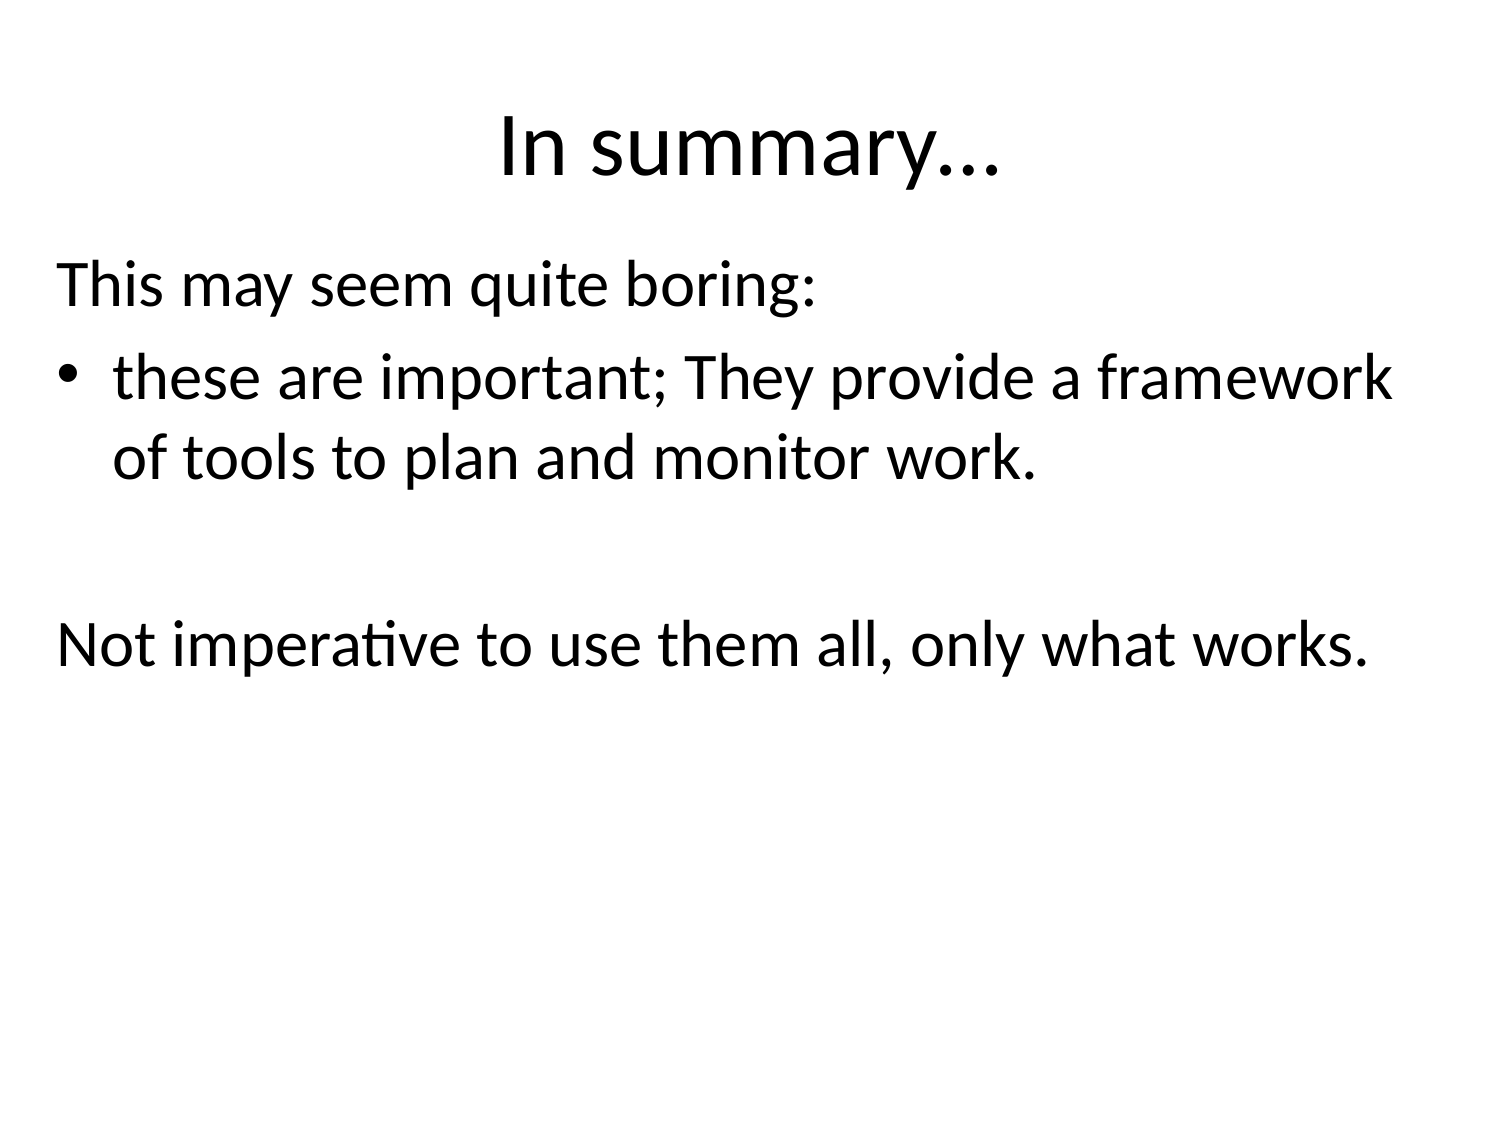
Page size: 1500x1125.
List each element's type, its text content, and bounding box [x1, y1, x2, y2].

list This may seem quite boring: these are important; They provide a framework of tools to plan and monitor work. Not imperative to use them all, only what works. [41, 231, 1436, 1024]
title In summary… [75, 45, 1425, 231]
